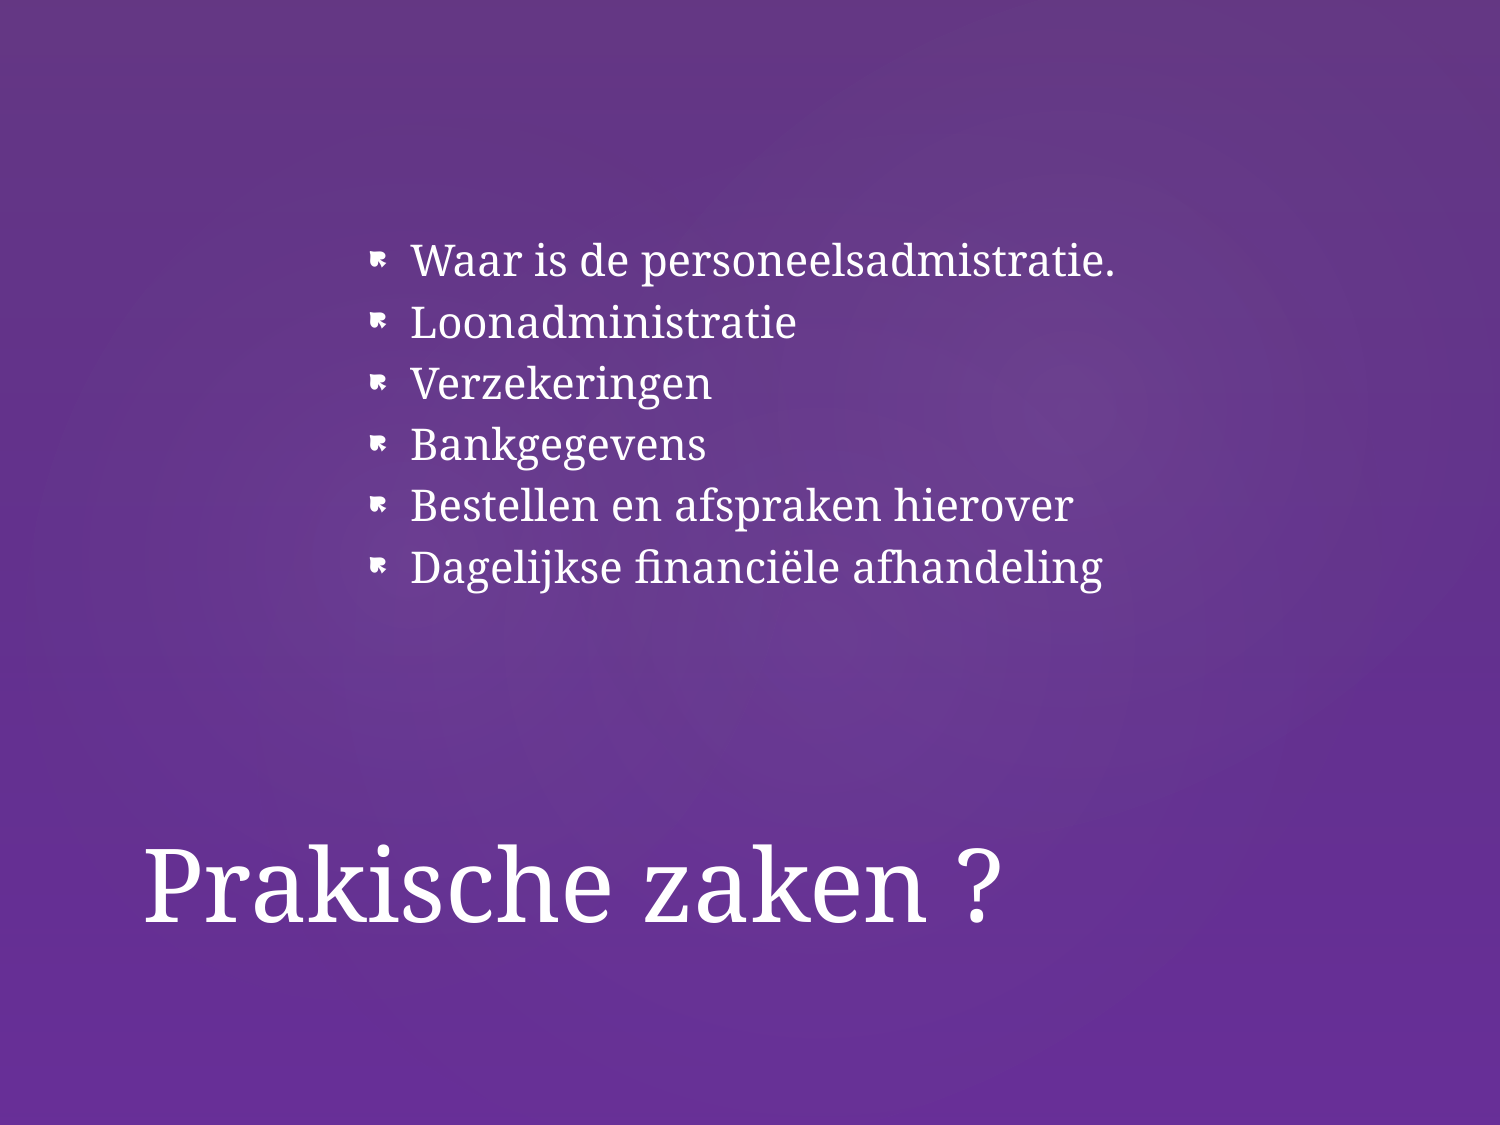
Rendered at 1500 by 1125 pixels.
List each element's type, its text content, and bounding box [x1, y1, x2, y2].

title Prakische zaken ? [127, 800, 1365, 950]
list Waar is de personeelsadmistratie. Loonadministratie Verzekeringen Bankgegevens Bestellen en afspraken hierover Dagelijkse financiële afhandeling [350, 112, 1350, 713]
